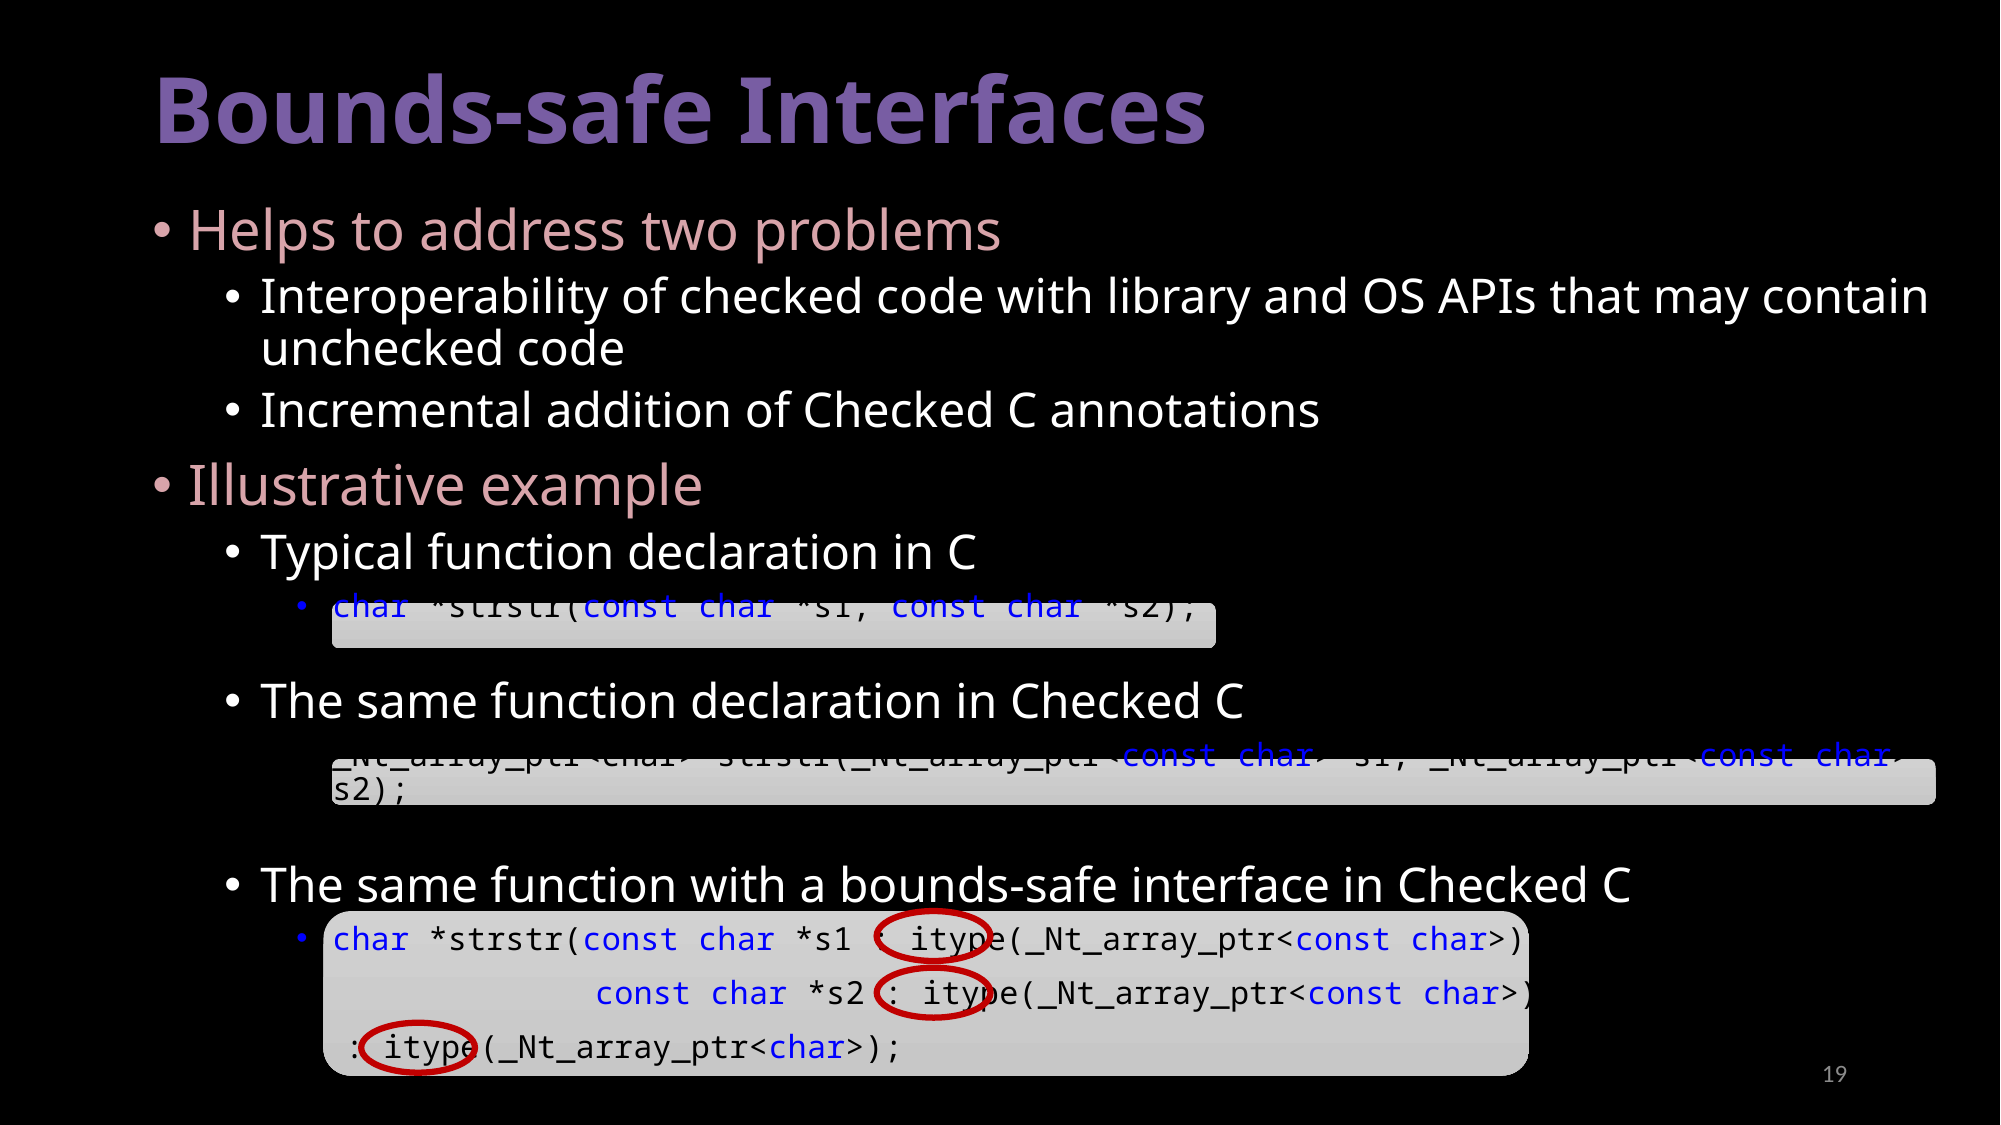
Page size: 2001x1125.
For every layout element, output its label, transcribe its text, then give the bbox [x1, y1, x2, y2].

text_box [875, 966, 992, 1019]
title Bounds-safe Interfaces [137, 5, 1863, 223]
text_box [360, 1021, 477, 1074]
list Helps to address two problems Interoperability of checked code with library and OS APIs that may contain unchecked code Incremental addition of Checked C annotations Illustrative example Typical function declaration in C char *strstr(const char *s1, const char *s2); The same function declaration in Checked C _Nt_array_ptr<char> strstr(_Nt_array_ptr<const char> s1, _Nt_array_ptr<const char> s2); The same function with a bounds-safe interface in Checked C char *strstr(const char *s1 : itype(_Nt_array_ptr<const char>), const char *s2 : itype(_Nt_array_ptr<const char>)) : itype(_Nt_array_ptr<char>); [137, 194, 1987, 1076]
text_box [875, 910, 992, 963]
slide_number 19 [1412, 1042, 1863, 1103]
